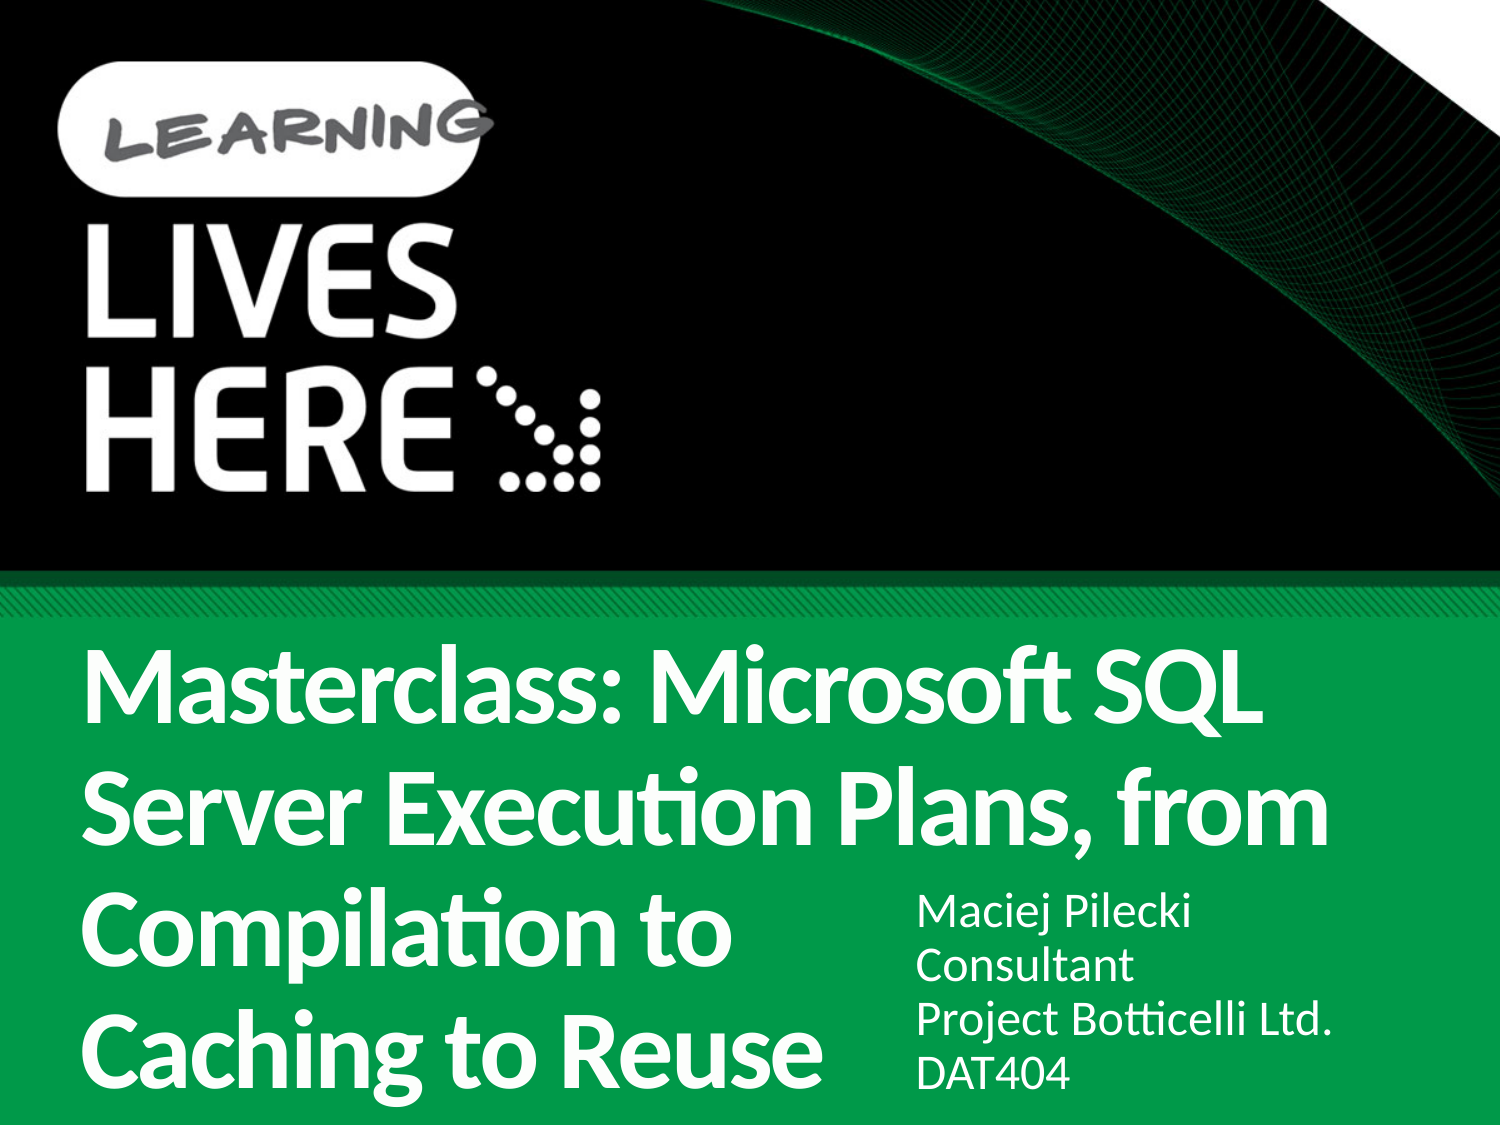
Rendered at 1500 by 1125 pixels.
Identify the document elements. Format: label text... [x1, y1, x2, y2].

picture [0, 0, 1500, 1125]
subtitle Maciej Pilecki Consultant Project Botticelli Ltd. DAT404 [915, 884, 1360, 1048]
title Masterclass: Microsoft SQL Server Execution Plans, from Compilation to Caching to Reuse [80, 626, 1380, 846]
